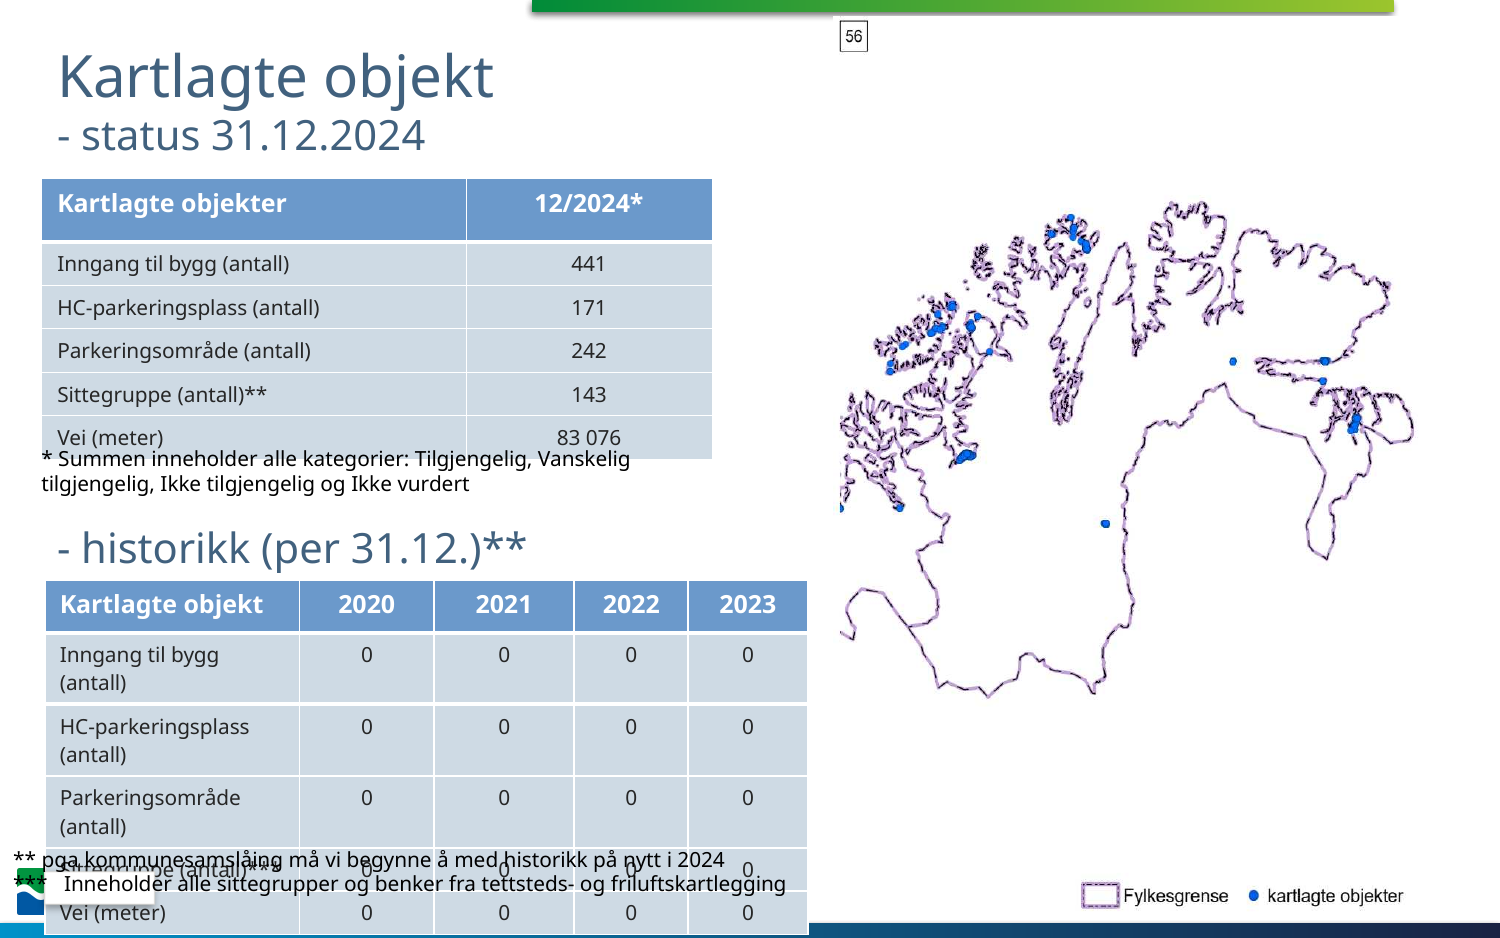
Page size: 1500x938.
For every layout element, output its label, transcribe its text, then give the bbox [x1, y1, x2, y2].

table_cell 441 [467, 244, 712, 285]
table_header Kartlagte objekter [42, 179, 466, 240]
table_cell 0 [689, 777, 807, 847]
table_cell 0 [575, 777, 687, 838]
picture [833, 16, 1419, 913]
table_cell 0 [802, 849, 807, 890]
table_cell 0 [435, 706, 573, 775]
table_cell Inngang til bygg (antall) [42, 244, 466, 285]
table_cell Vei (meter) [46, 904, 299, 934]
table_cell 83 076 [467, 416, 712, 459]
table_cell Parkeringsområde (antall) [42, 329, 466, 372]
table_cell 0 [575, 635, 687, 702]
table_header 12/2024* [467, 179, 712, 240]
table_cell 171 [467, 286, 712, 328]
table_cell 0 [300, 904, 433, 934]
table_cell Parkeringsområde (antall) [46, 777, 299, 838]
table_cell 0 [300, 777, 433, 838]
text_box * Summen inneholder alle kategorier: Tilgjengelig, Vanskelig tilgjengelig, Ikke tilgjengelig og Ikke vurdert [26, 438, 711, 504]
table_cell Sittegruppe (antall)** [42, 373, 466, 415]
table_header 2023 [689, 581, 807, 631]
table_cell HC-parkeringsplass (antall) [46, 706, 299, 775]
table_cell 0 [575, 904, 687, 934]
text_box - historikk (per 31.12.)** [42, 496, 828, 580]
table_header 2021 [435, 581, 573, 631]
table_header Kartlagte objekt [46, 581, 299, 631]
table_cell Vei (meter) [42, 416, 466, 438]
table_header 2020 [300, 581, 433, 631]
table_cell 0 [300, 635, 433, 702]
table_cell 0 [435, 904, 573, 934]
table_cell 0 [689, 706, 807, 775]
table_cell 0 [689, 892, 807, 934]
table_cell 0 [575, 706, 687, 775]
table_header 2022 [575, 581, 687, 631]
table_cell 143 [467, 373, 712, 415]
text_box Kartlagte objekt - status 31.12.2024 [42, 24, 828, 167]
table_cell Inngang til bygg (antall) [46, 635, 299, 702]
text_box ** pga kommunesamslåing må vi begynne å med historikk på nytt i 2024 *** Inneholder alle sittegrupper og benker fra tettsteds- og friluftskartlegging [0, 838, 802, 904]
table_cell 0 [300, 706, 433, 775]
table_cell 0 [435, 777, 573, 838]
table_cell 242 [467, 329, 712, 372]
table_cell 0 [689, 635, 807, 702]
table_cell 0 [435, 635, 573, 702]
table_cell HC-parkeringsplass (antall) [42, 286, 466, 328]
